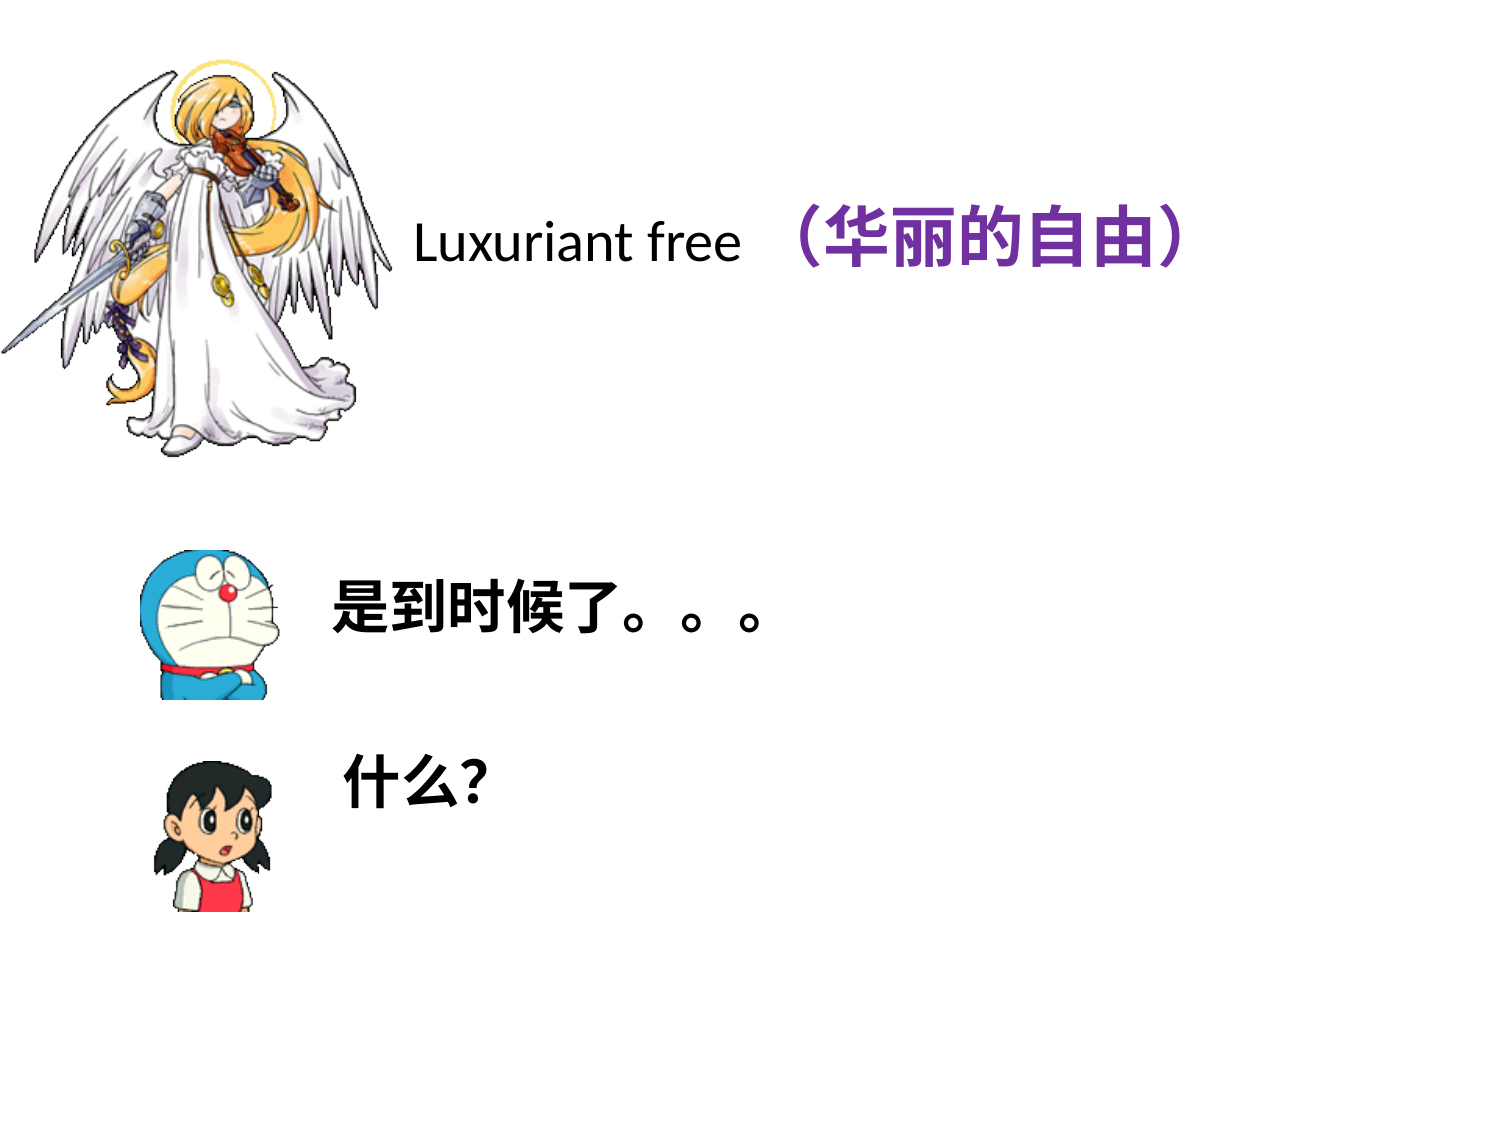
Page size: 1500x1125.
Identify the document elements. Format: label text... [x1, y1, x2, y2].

picture [140, 761, 291, 912]
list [0, 58, 394, 459]
text_box 是到时候了。。。 [316, 562, 1418, 648]
picture [140, 550, 291, 700]
text_box Luxuriant free（华丽的自由） [398, 187, 1325, 283]
text_box 什么？ [328, 738, 539, 823]
